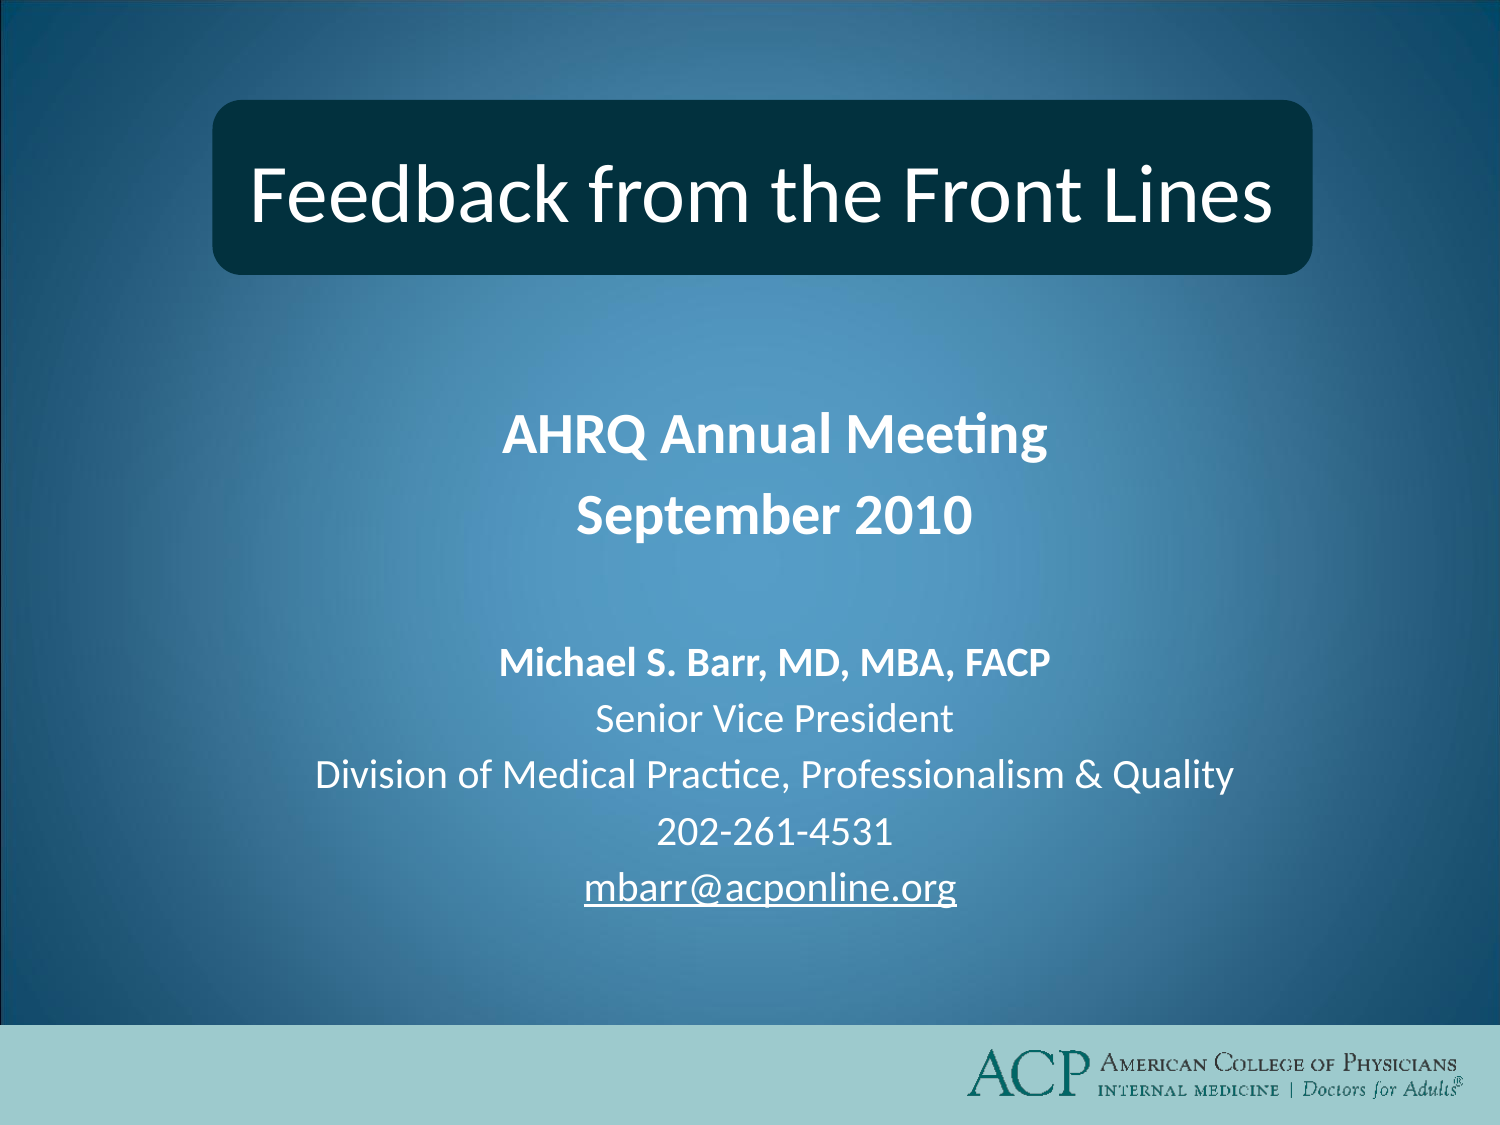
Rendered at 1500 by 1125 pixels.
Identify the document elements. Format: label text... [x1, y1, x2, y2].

subtitle AHRQ Annual Meeting September 2010 Michael S. Barr, MD, MBA, FACP Senior Vice President Division of Medical Practice, Professionalism & Quality 202-261-4531 mbarr@acponline.org [249, 387, 1301, 576]
picture [0, 0, 1500, 1025]
picture [967, 1049, 1463, 1099]
title Feedback from the Front Lines [124, 87, 1401, 292]
